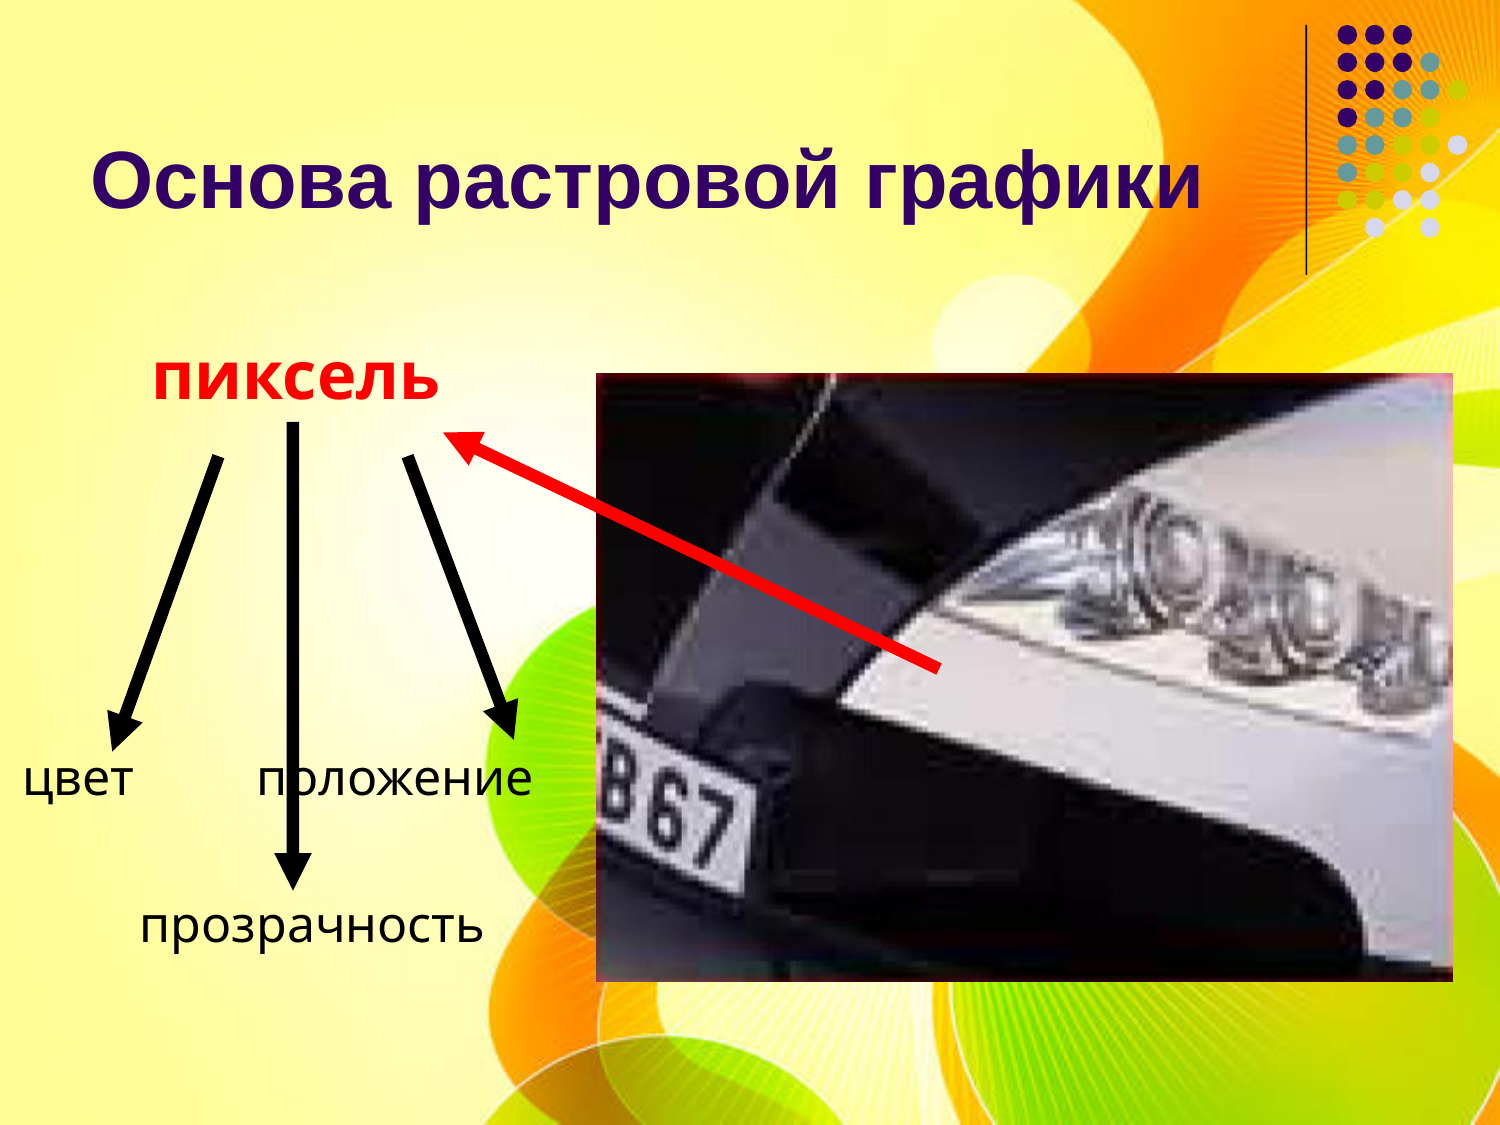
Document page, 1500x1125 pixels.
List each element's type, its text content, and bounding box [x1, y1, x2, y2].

text_box положение [368, 738, 590, 813]
text_box [286, 421, 300, 891]
text_box [442, 432, 590, 503]
text_box цвет [0, 738, 292, 813]
title Основа растровой графики [74, 19, 1313, 233]
text_box цвет [294, 738, 368, 813]
text_box прозрачность [125, 824, 590, 960]
text_box пиксель [136, 246, 633, 421]
picture [0, 0, 1500, 1125]
text_box [407, 456, 516, 738]
